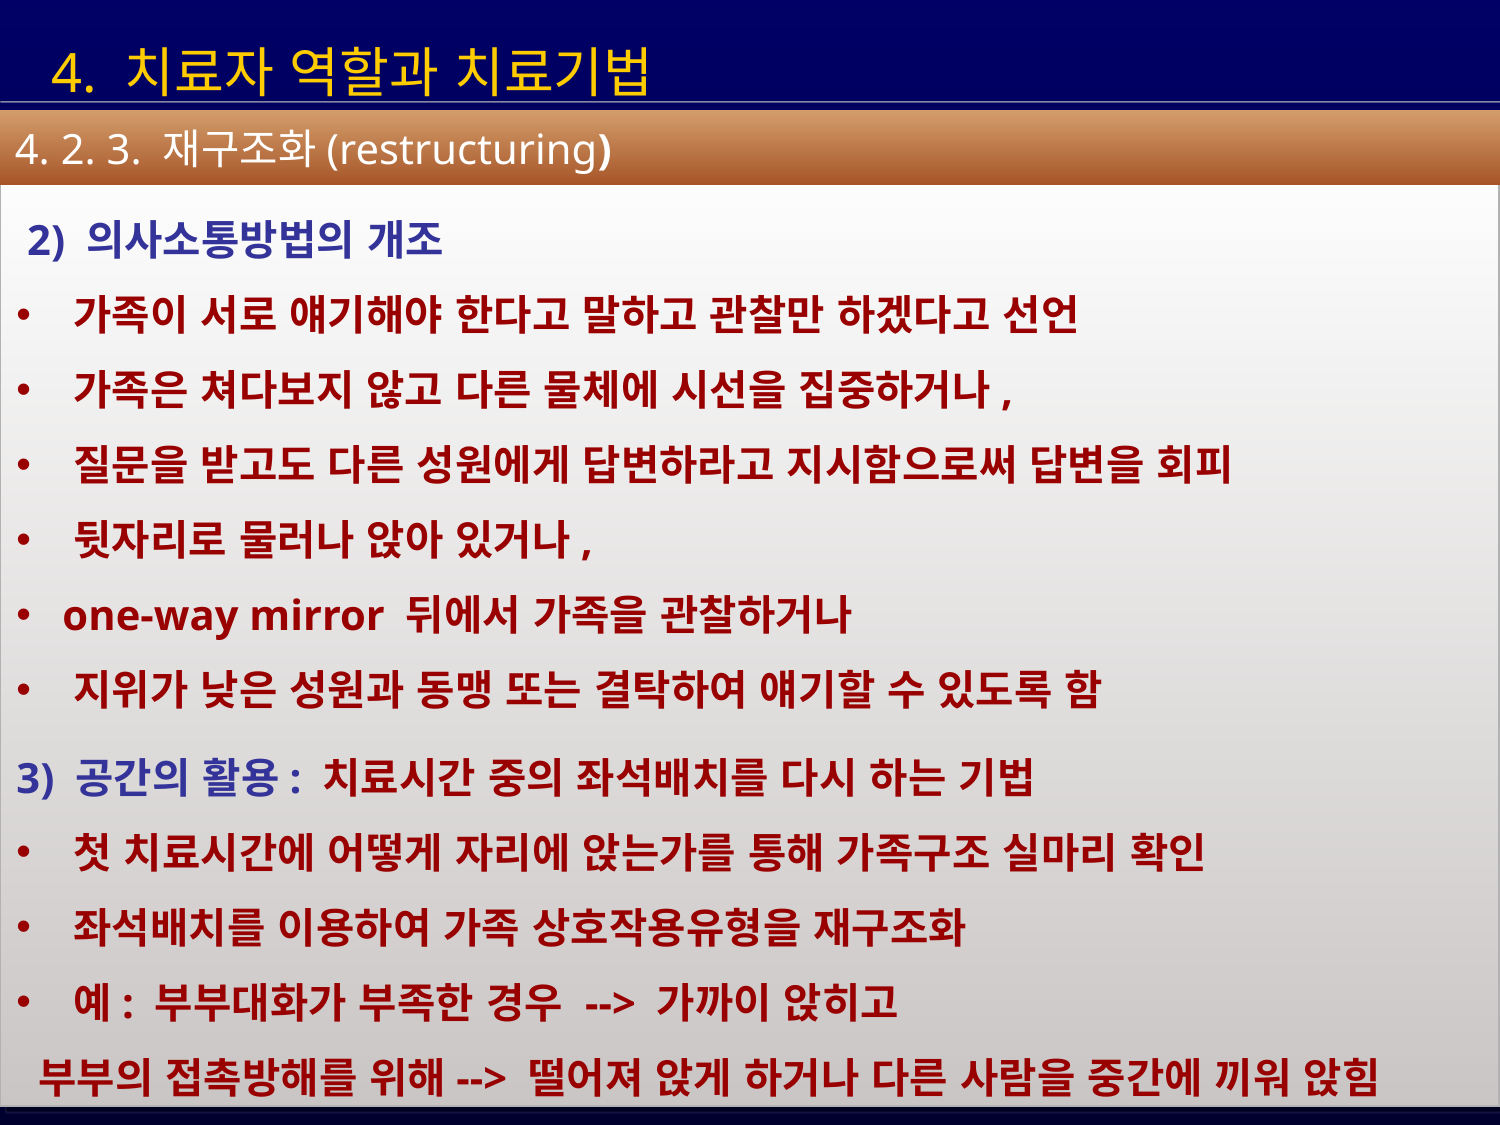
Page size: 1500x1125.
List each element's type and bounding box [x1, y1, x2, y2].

text_box [0, 30, 1500, 1107]
